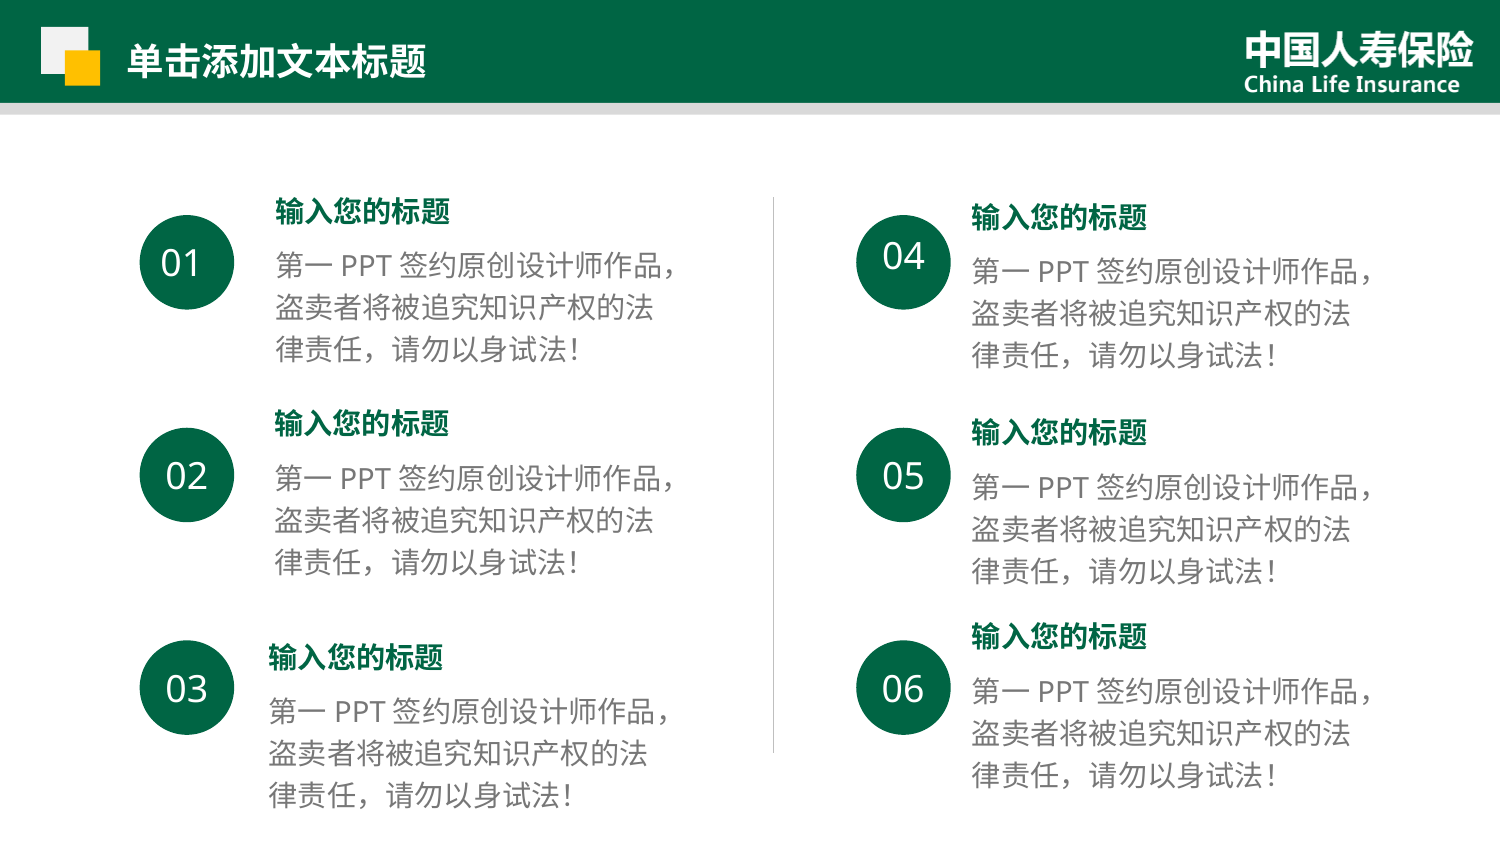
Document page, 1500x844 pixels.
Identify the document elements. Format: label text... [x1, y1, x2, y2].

text_box 输入您的标题 第一PPT签约原创设计师作品，盗卖者将被追究知识产权的法律责任，请勿以身试法！ [253, 631, 680, 777]
text_box 输入您的标题 第一PPT签约原创设计师作品，盗卖者将被追究知识产权的法律责任，请勿以身试法！ [957, 407, 1388, 573]
picture [1240, 21, 1500, 100]
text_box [855, 214, 951, 310]
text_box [139, 427, 235, 523]
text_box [139, 640, 235, 736]
text_box [0, 101, 1500, 117]
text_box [855, 640, 951, 736]
text_box 输入您的标题 第一PPT签约原创设计师作品，盗卖者将被追究知识产权的法律责任，请勿以身试法！ [957, 611, 1388, 777]
text_box 输入您的标题 第一PPT签约原创设计师作品，盗卖者将被追究知识产权的法律责任，请勿以身试法！ [259, 398, 685, 543]
text_box [63, 48, 102, 88]
text_box [0, 0, 1500, 101]
text_box 单击添加文本标题 [112, 30, 491, 91]
text_box 输入您的标题 第一PPT签约原创设计师作品，盗卖者将被追究知识产权的法律责任，请勿以身试法！ [260, 185, 680, 325]
text_box [39, 25, 91, 76]
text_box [855, 427, 951, 523]
text_box 输入您的标题 第一PPT签约原创设计师作品，盗卖者将被追究知识产权的法律责任，请勿以身试法！ [957, 191, 1388, 357]
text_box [139, 214, 235, 310]
